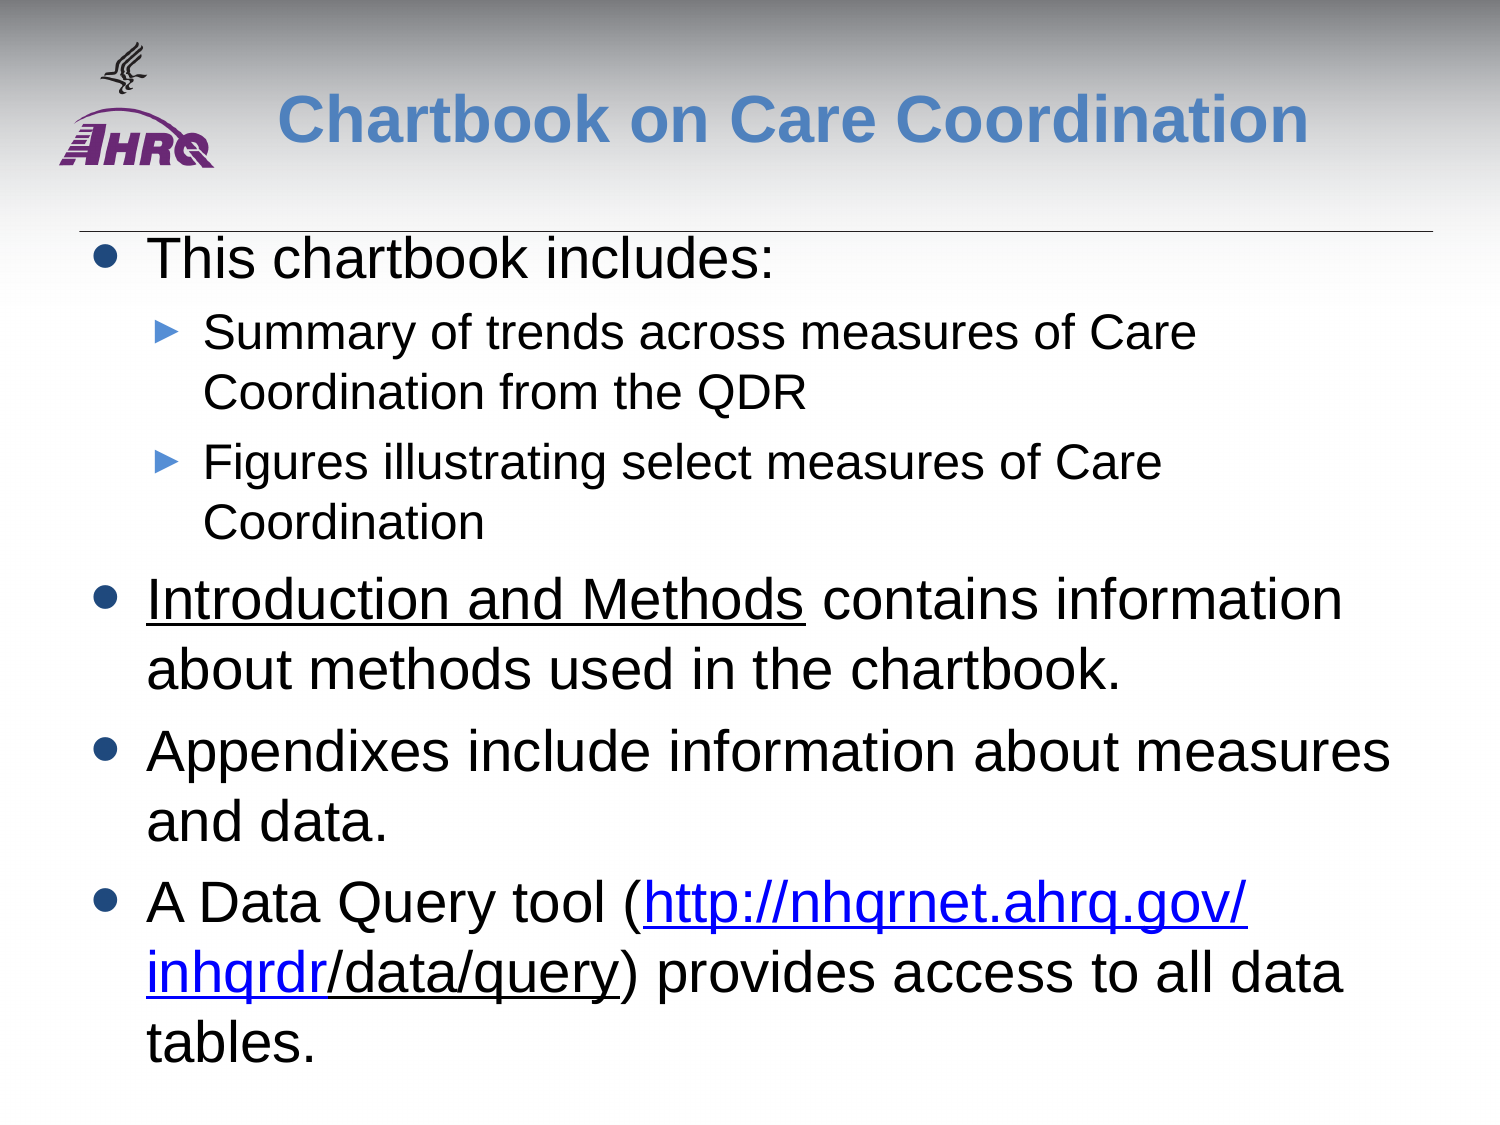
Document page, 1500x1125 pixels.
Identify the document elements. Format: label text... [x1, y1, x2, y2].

picture [0, 0, 1500, 1125]
list This chartbook includes: Summary of trends across measures of Care Coordination from the QDR Figures illustrating select measures of Care Coordination Introduction and Methods contains information about methods used in the chartbook. Appendixes include information about measures and data. A Data Query tool (http://nhqrnet.ahrq.gov/ inhqrdr/data/query) provides access to all data tables. [75, 212, 1425, 1125]
title Chartbook on Care Coordination [262, 45, 1500, 188]
